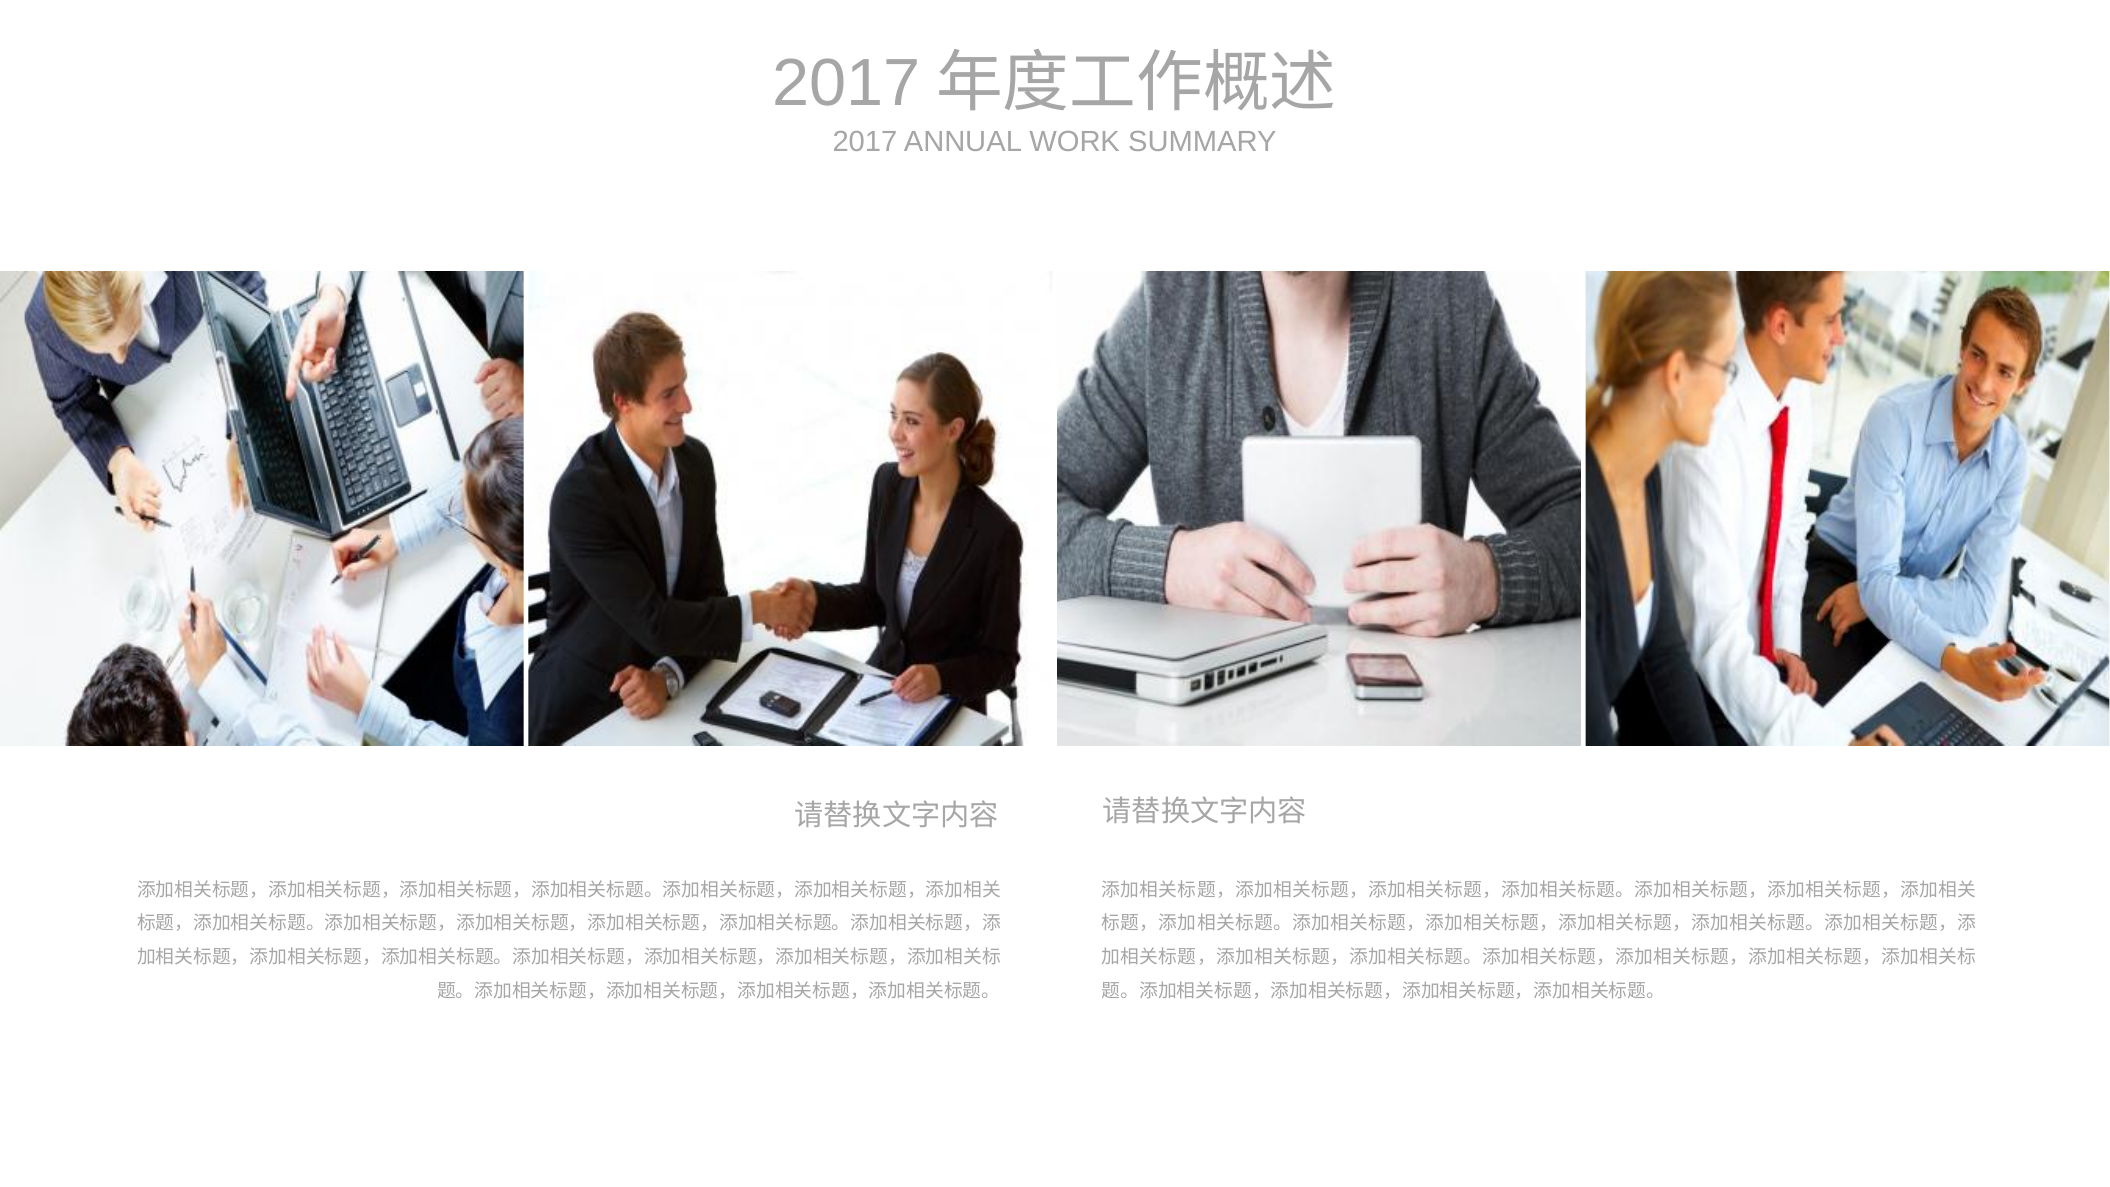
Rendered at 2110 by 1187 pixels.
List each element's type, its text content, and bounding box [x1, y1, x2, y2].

text_box [1585, 271, 2110, 747]
text_box [527, 271, 1053, 747]
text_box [133, 796, 1000, 1003]
text_box [0, 271, 525, 747]
text_box 2017 ANNUAL WORK SUMMARY [824, 122, 1285, 158]
text_box 2017年度工作概述 [730, 38, 1379, 119]
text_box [1101, 792, 1976, 1003]
text_box [1056, 271, 1582, 747]
